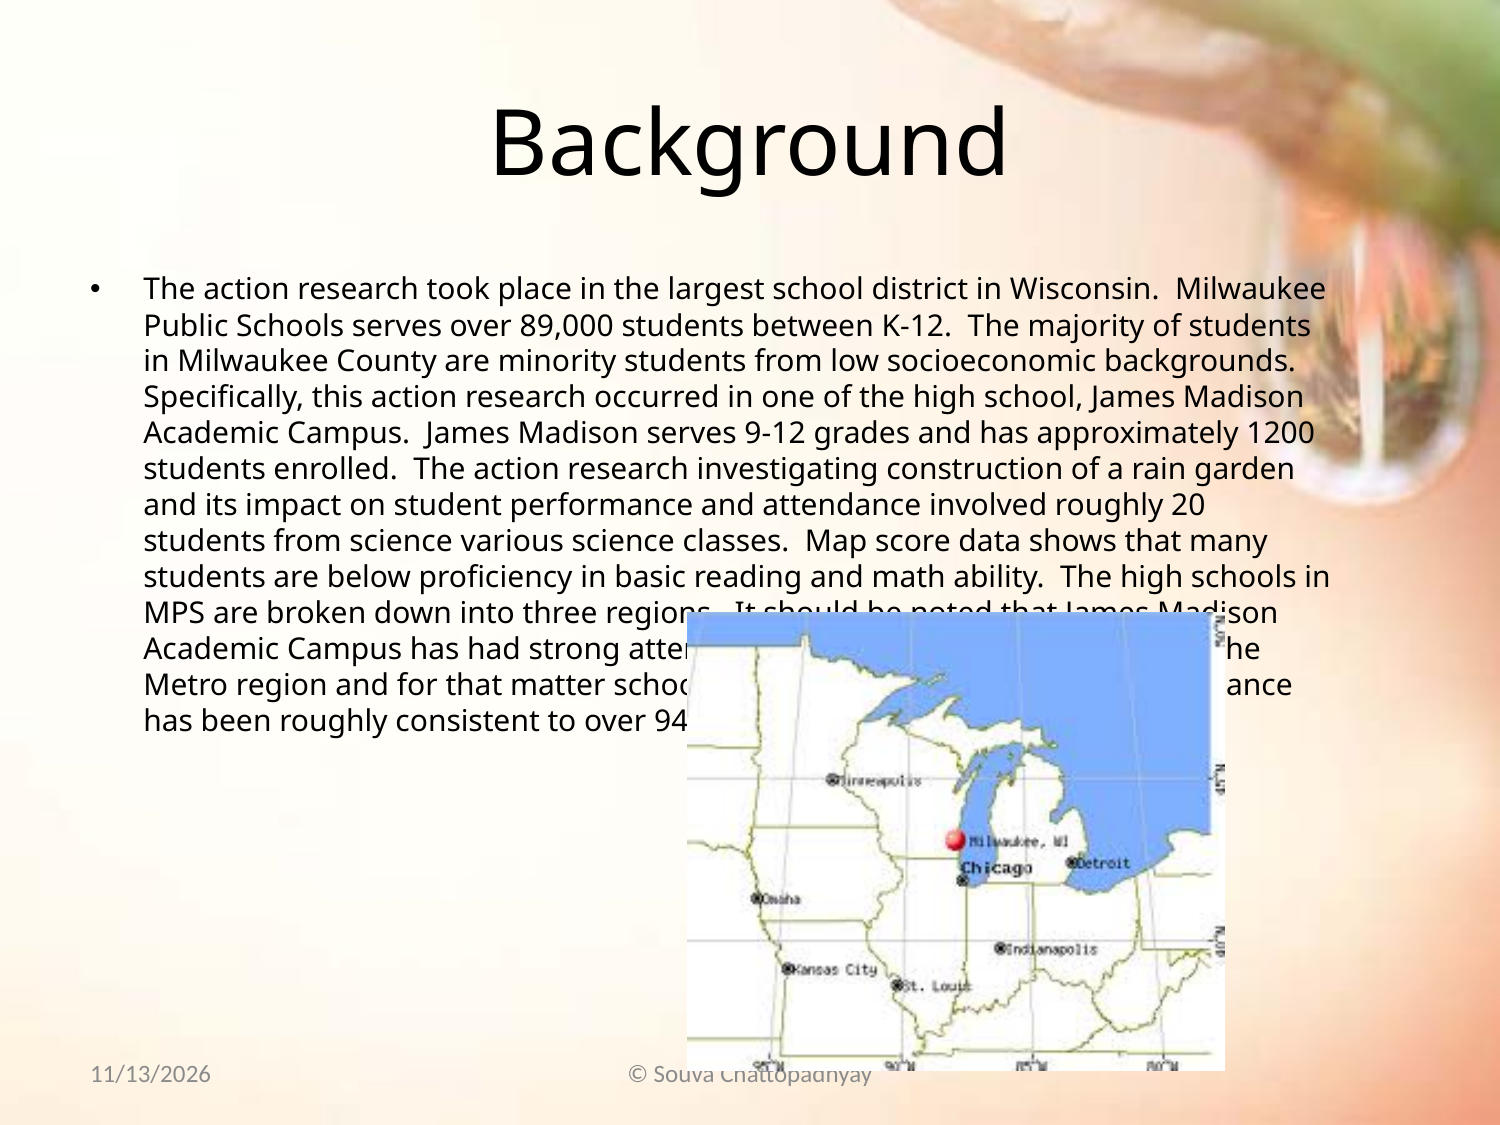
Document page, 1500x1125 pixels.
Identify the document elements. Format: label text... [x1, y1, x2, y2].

list The action research took place in the largest school district in Wisconsin. Milwaukee Public Schools serves over 89,000 students between K-12. The majority of students in Milwaukee County are minority students from low socioeconomic backgrounds. Specifically, this action research occurred in one of the high school, James Madison Academic Campus. James Madison serves 9-12 grades and has approximately 1200 students enrolled. The action research investigating construction of a rain garden and its impact on student performance and attendance involved roughly 20 students from science various science classes. Map score data shows that many students are below proficiency in basic reading and math ability. The high schools in MPS are broken down into three regions. It should be noted that James Madison Academic Campus has had strong attendance compared to other schools in the Metro region and for that matter schools in the other regions as well. Attendance has been roughly consistent to over 94 percent. [75, 262, 1350, 750]
picture [0, 0, 1500, 1125]
title Background [75, 45, 1425, 233]
footer © Souva Chattopadhyay [512, 1042, 988, 1103]
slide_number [75, 1042, 425, 1103]
